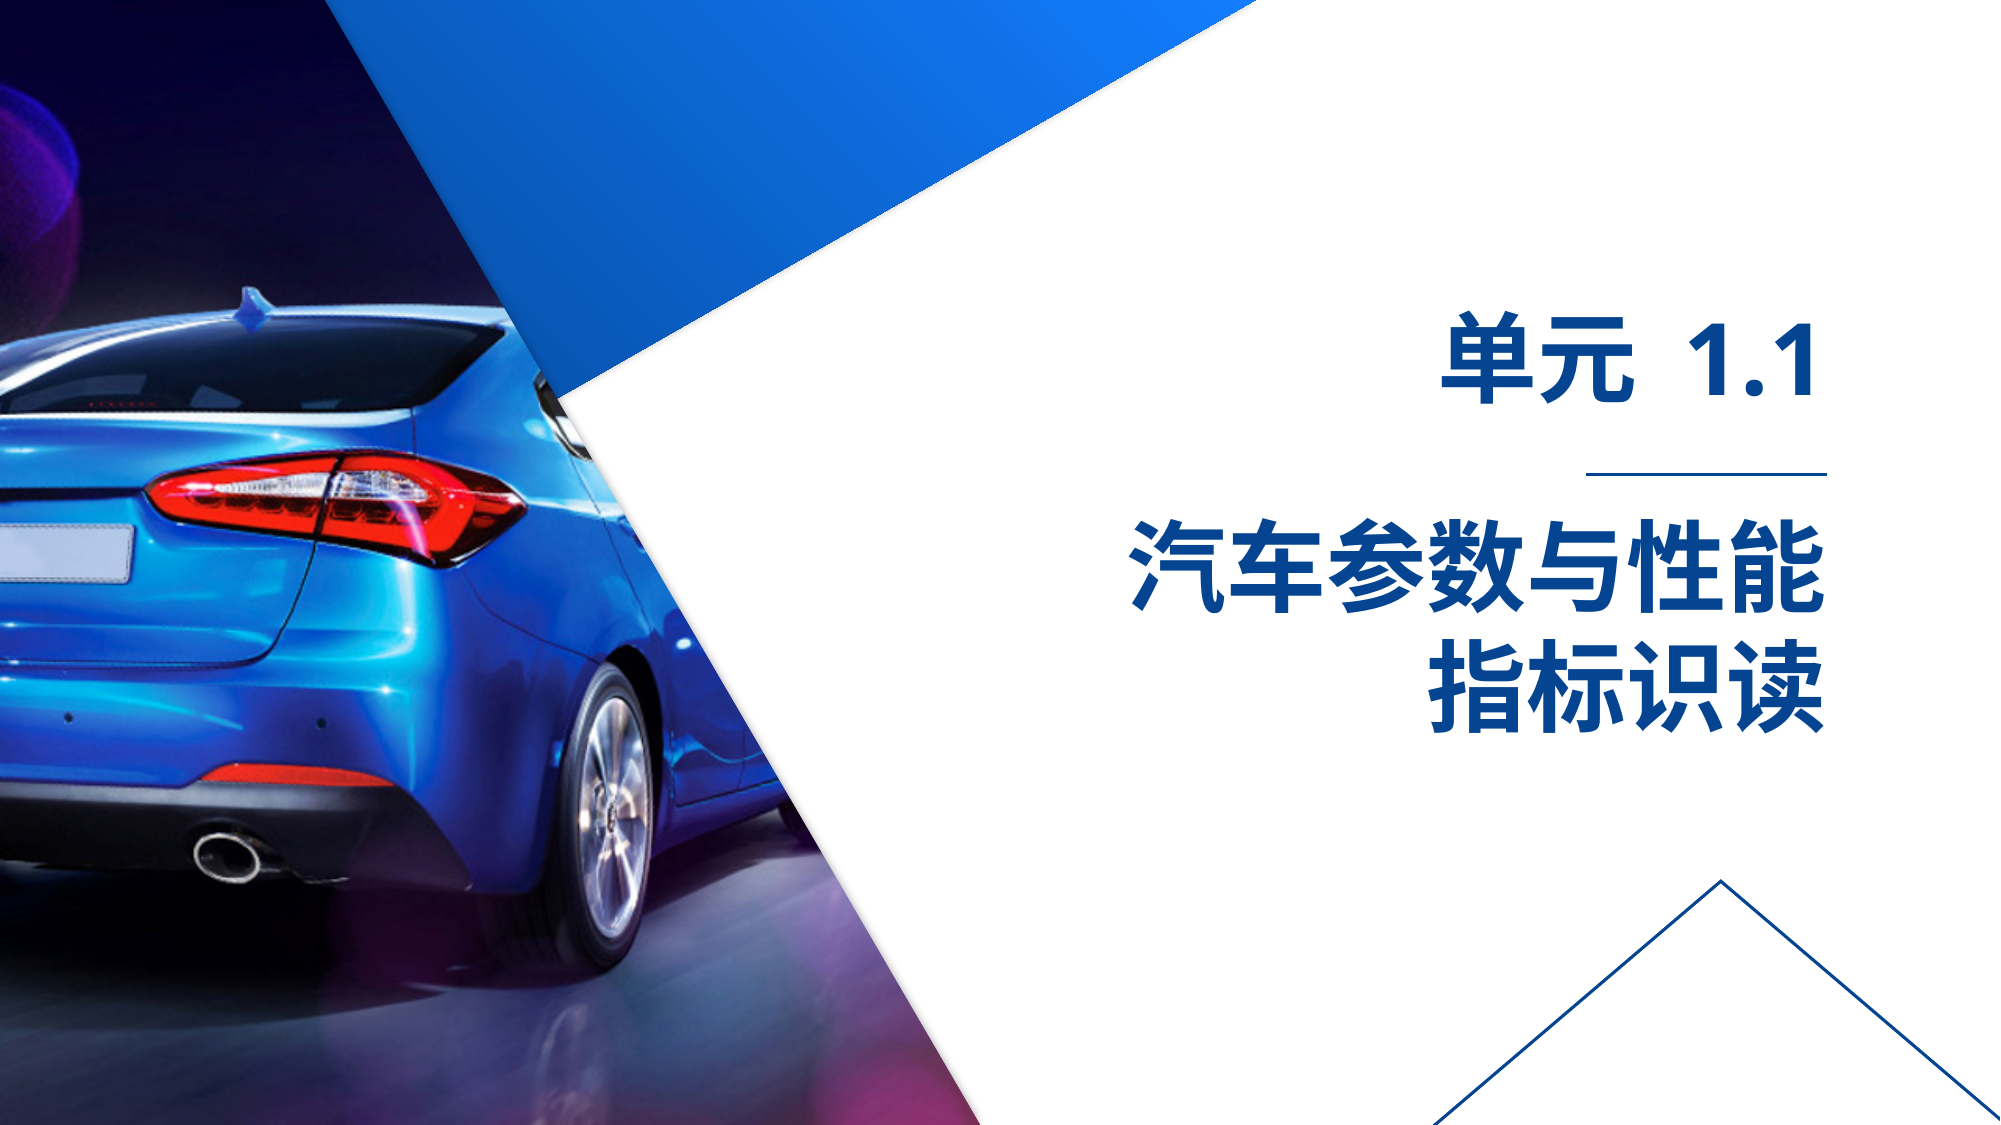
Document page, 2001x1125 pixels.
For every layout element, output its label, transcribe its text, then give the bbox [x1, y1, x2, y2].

text_box [1433, 879, 2000, 1125]
text_box 单元 1.1 [1289, 288, 1842, 424]
text_box [333, 0, 1256, 395]
text_box [0, 0, 981, 1125]
text_box 汽车参数与性能 指标识读 [825, 497, 1842, 753]
